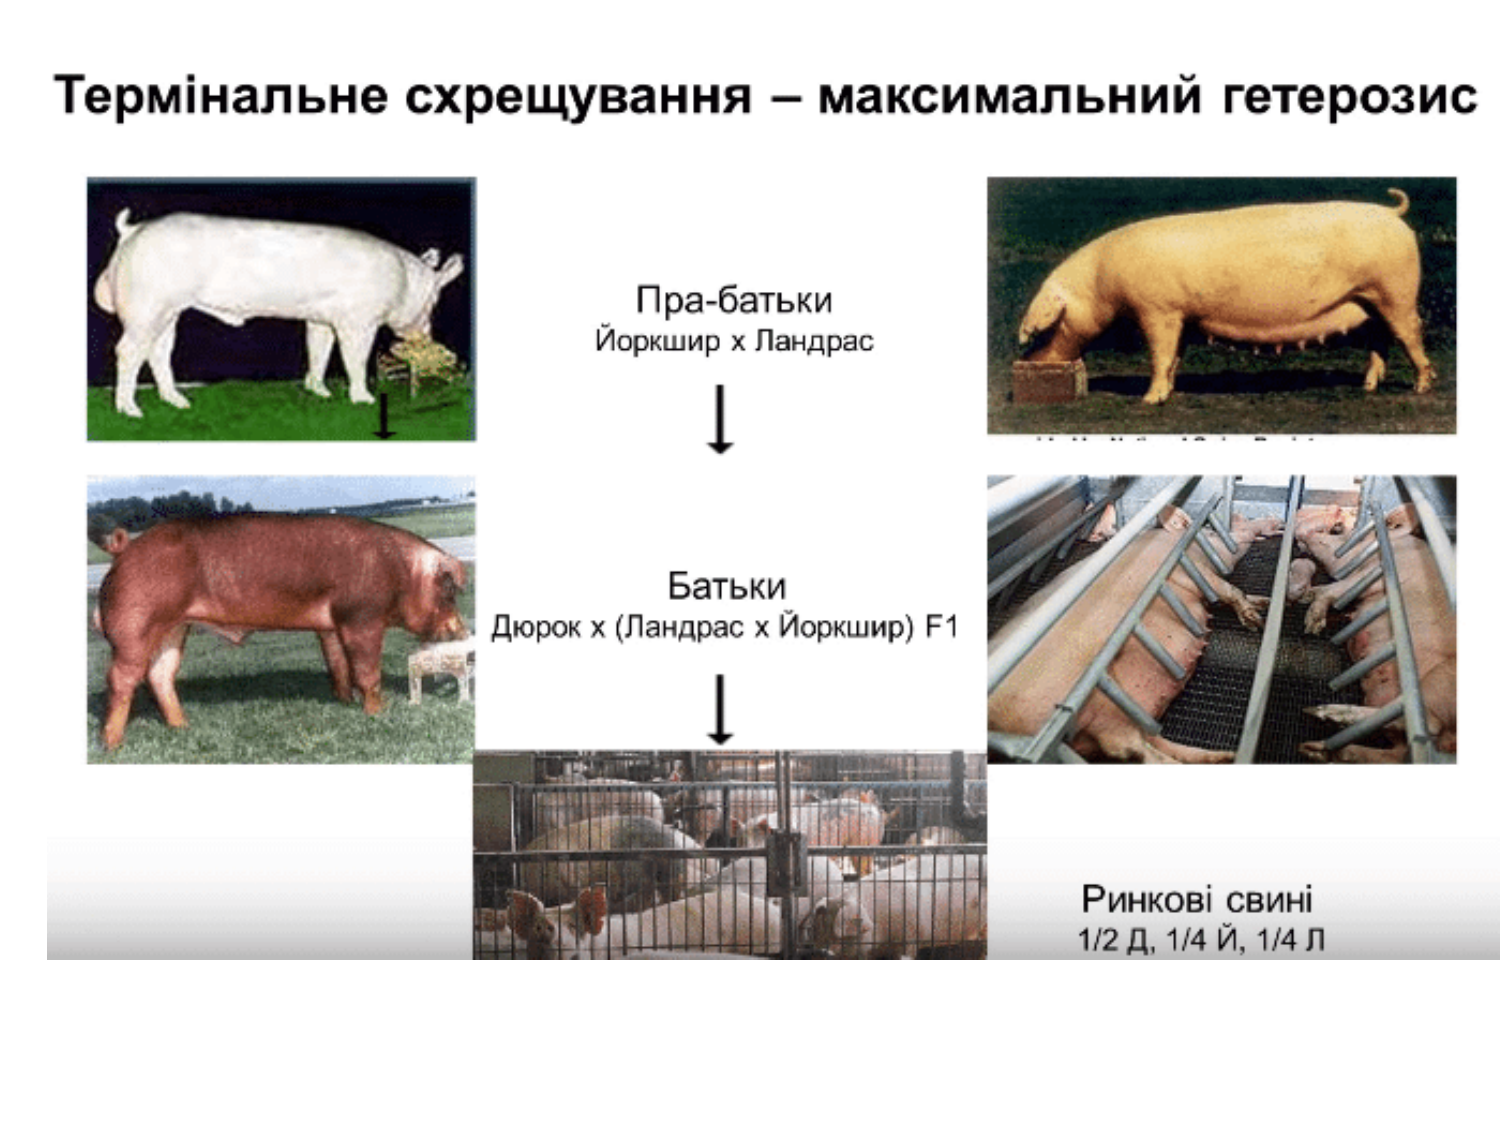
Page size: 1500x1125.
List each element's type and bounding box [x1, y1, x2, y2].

picture [47, 66, 1500, 960]
